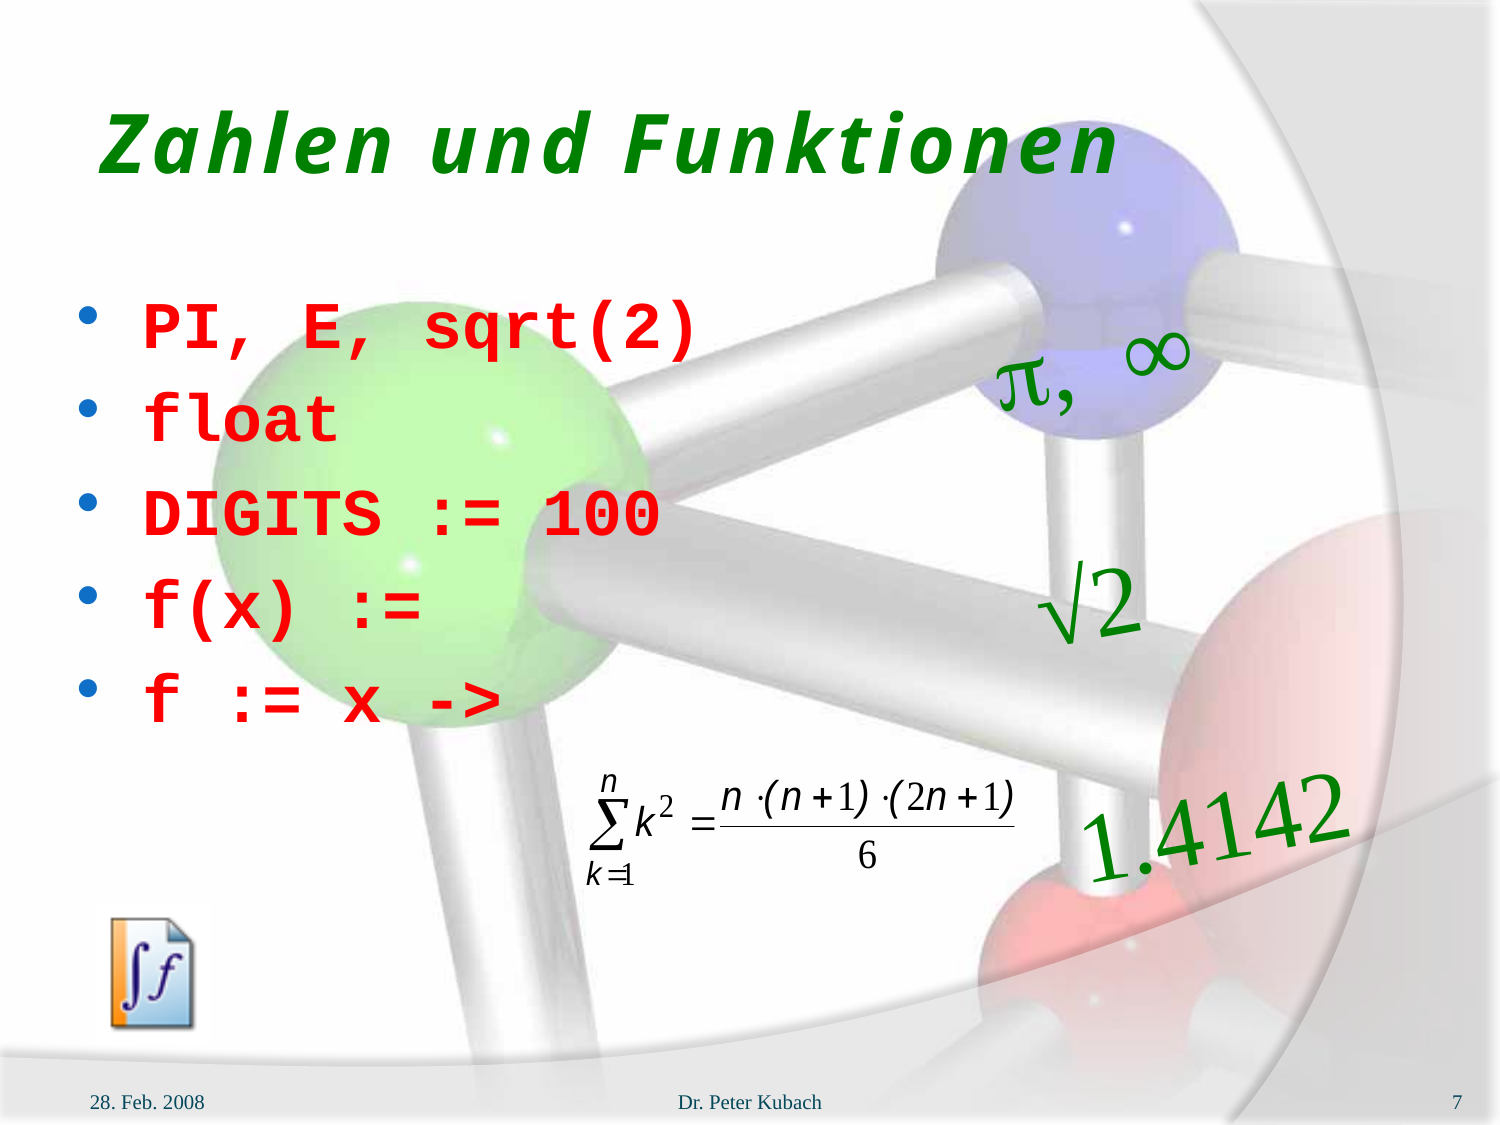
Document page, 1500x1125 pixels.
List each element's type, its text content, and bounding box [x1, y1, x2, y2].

picture [95, 902, 212, 1044]
list PI, E, sqrt(2) float DIGITS := 100 f(x) := f := x -> [58, 274, 1022, 950]
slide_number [75, 1053, 425, 1114]
picture [0, 0, 1403, 1066]
text_box , ∞ √2 1.4142 [966, 255, 1398, 1033]
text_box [583, 761, 1020, 892]
footer Dr. Peter Kubach [512, 1053, 988, 1114]
slide_number 7 [1337, 1053, 1463, 1114]
title Zahlen und Funktionen [93, 46, 1154, 235]
